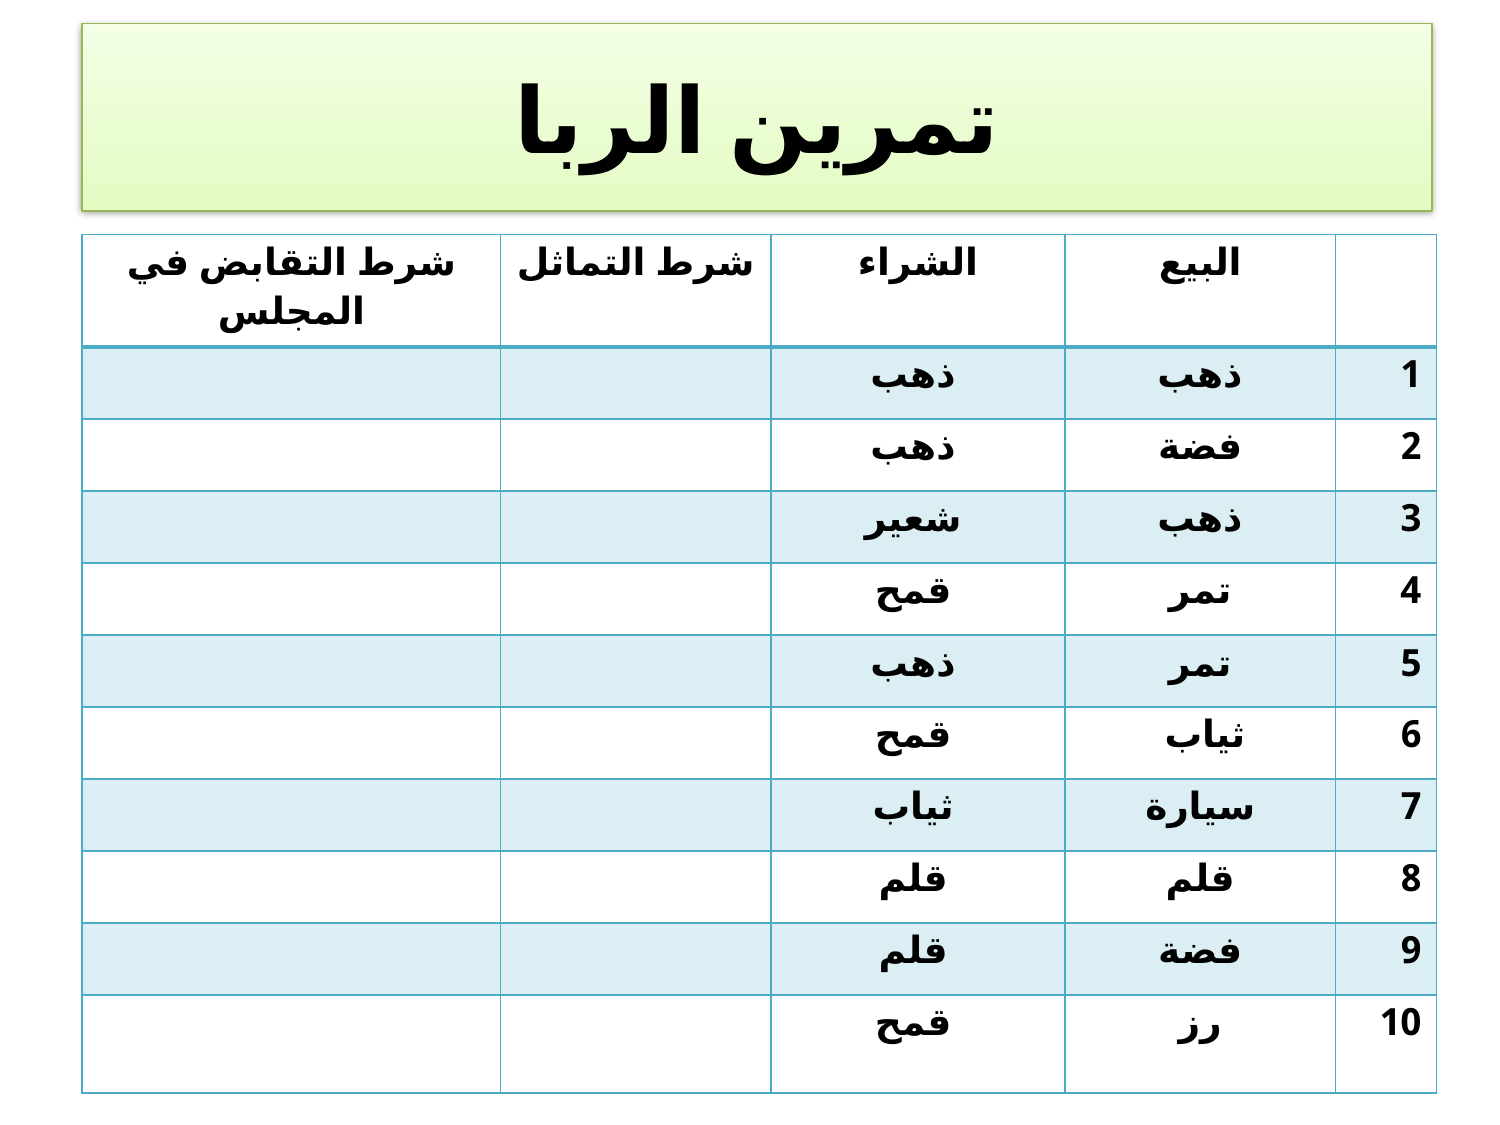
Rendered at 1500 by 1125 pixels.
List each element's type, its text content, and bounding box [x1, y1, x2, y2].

table_cell ذهب [772, 349, 1064, 418]
table_cell 7 [1336, 780, 1436, 850]
table_cell شعير [772, 492, 1064, 562]
table_cell 8 [1336, 852, 1436, 922]
table_cell [501, 564, 770, 634]
table_cell 9 [1336, 924, 1436, 994]
table_cell [501, 924, 770, 994]
table_cell قلم [772, 924, 1064, 994]
table_cell تمر [1066, 564, 1335, 634]
table_cell [501, 636, 770, 706]
table_header [1336, 235, 1436, 345]
table_cell ذهب [772, 636, 1064, 706]
title تمرين الربا [81, 23, 1433, 212]
table_cell 6 [1336, 708, 1436, 778]
table_cell قمح [772, 708, 1064, 778]
table_cell 10 [1336, 996, 1436, 1092]
table_cell 1 [1336, 349, 1436, 418]
table_cell [501, 708, 770, 778]
table_cell [83, 996, 500, 1092]
table_header الشراء [772, 235, 1064, 345]
table_cell [83, 852, 500, 922]
table_cell [501, 780, 770, 850]
table_cell [501, 996, 770, 1092]
table_cell ذهب [772, 420, 1064, 490]
table_cell [501, 492, 770, 562]
table_cell ذهب [1066, 492, 1335, 562]
table_cell رز [1066, 996, 1335, 1092]
table_cell ثياب [772, 780, 1064, 850]
table_cell 3 [1336, 492, 1436, 562]
table_cell [83, 420, 500, 490]
table_cell [501, 349, 770, 418]
table_cell [83, 349, 500, 418]
table_cell قمح [772, 564, 1064, 634]
table_cell 5 [1336, 636, 1436, 706]
table_cell فضة [1066, 420, 1335, 490]
table_cell تمر [1066, 636, 1335, 706]
table_cell [501, 420, 770, 490]
table_cell [501, 852, 770, 922]
table_cell ذهب [1066, 349, 1335, 418]
table_cell 2 [1336, 420, 1436, 490]
table_cell [83, 636, 500, 706]
table_cell قمح [772, 996, 1064, 1092]
table_cell [83, 708, 500, 778]
table_cell سيارة [1066, 780, 1335, 850]
table_cell 4 [1336, 564, 1436, 634]
table_cell [83, 492, 500, 562]
table_cell قلم [1066, 852, 1335, 922]
table_cell فضة [1066, 924, 1335, 994]
table_header شرط التقابض في المجلس [83, 235, 500, 345]
table_cell [83, 780, 500, 850]
table_cell ثياب [1066, 708, 1335, 778]
table_cell [83, 564, 500, 634]
table_cell قلم [772, 852, 1064, 922]
table_cell [83, 924, 500, 994]
table_header شرط التماثل [501, 235, 770, 345]
table_header البيع [1066, 235, 1335, 345]
